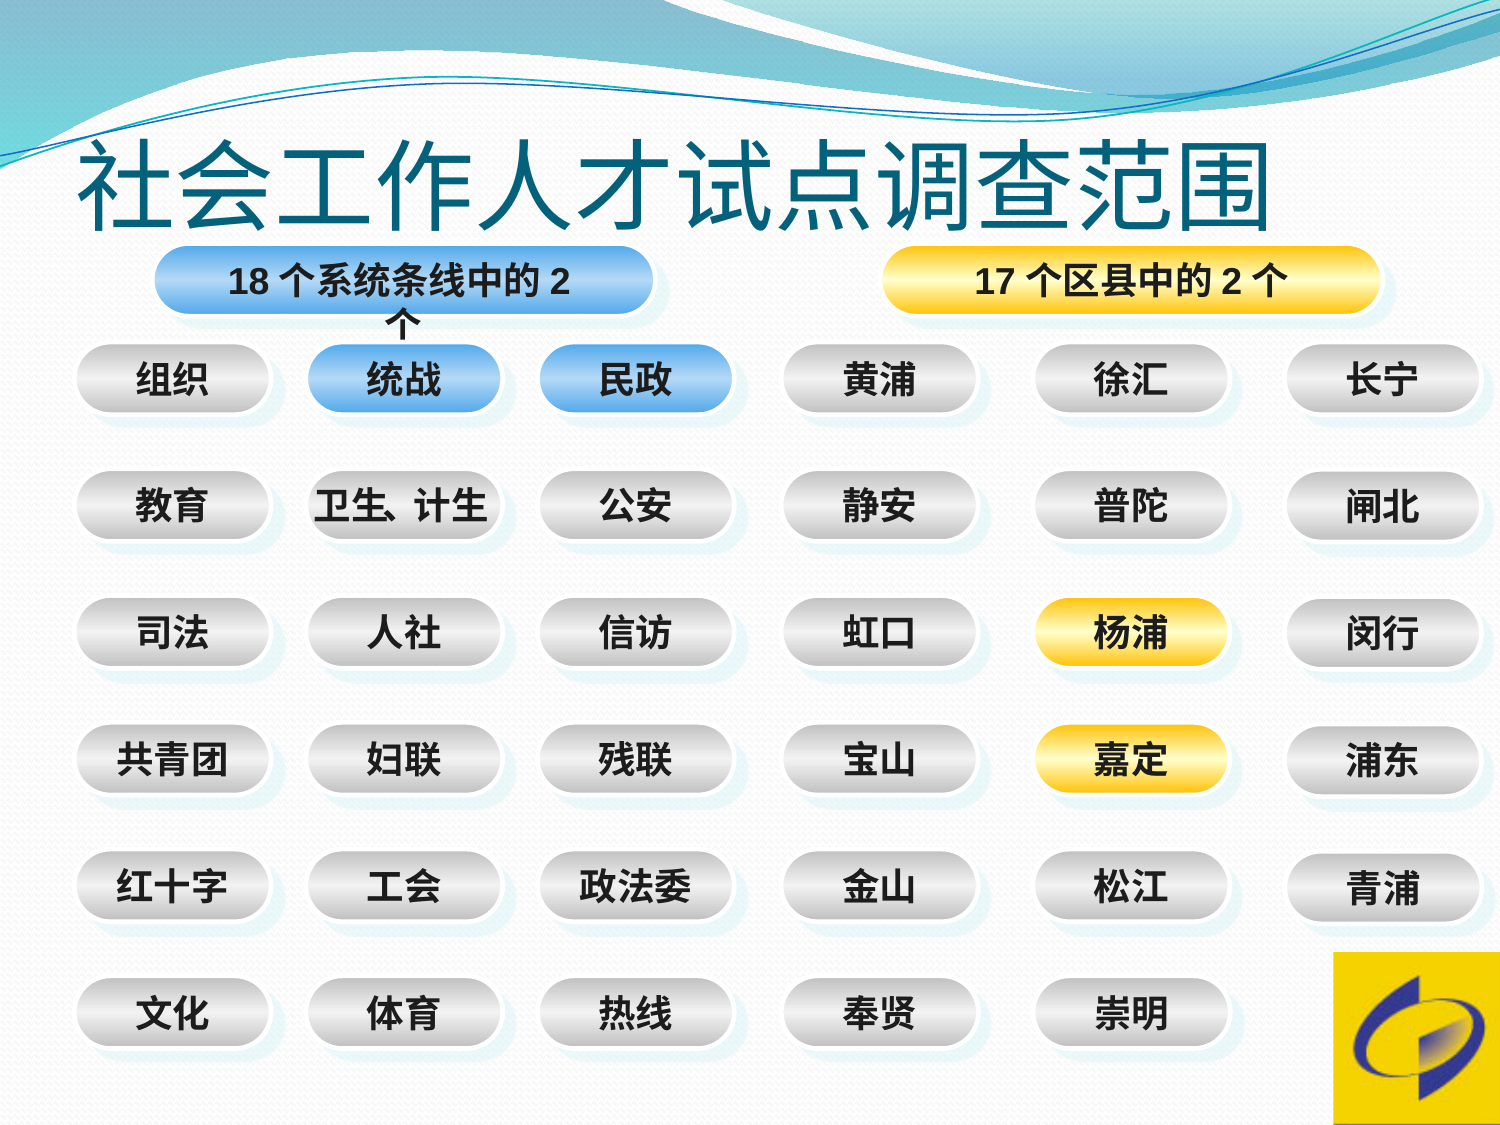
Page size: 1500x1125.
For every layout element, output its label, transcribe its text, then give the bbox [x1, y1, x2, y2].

text_box [537, 849, 735, 922]
text_box [1032, 342, 1231, 415]
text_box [879, 243, 1384, 317]
text_box 长宁 [1304, 348, 1462, 409]
text_box [537, 975, 735, 1049]
text_box [781, 722, 979, 796]
text_box 18个系统条线中的2个 [204, 249, 603, 355]
text_box 崇明 [1053, 982, 1210, 1042]
text_box 文化 [94, 982, 251, 1042]
text_box [1032, 849, 1231, 922]
text_box 民政 [557, 348, 714, 409]
text_box 热线 [557, 982, 714, 1042]
text_box 奉贤 [801, 982, 958, 1042]
text_box [781, 468, 979, 542]
text_box 政法委 [557, 855, 714, 916]
text_box 徐汇 [1053, 348, 1210, 409]
text_box 杨浦 [1053, 601, 1210, 662]
text_box 工会 [326, 855, 483, 916]
text_box [781, 849, 979, 922]
text_box [152, 243, 656, 317]
text_box [1284, 469, 1482, 542]
text_box [1032, 595, 1231, 669]
text_box [537, 342, 735, 415]
picture [1333, 952, 1500, 1125]
text_box 虹口 [801, 601, 958, 662]
text_box [321, 535, 487, 542]
text_box [305, 595, 503, 669]
text_box [305, 849, 503, 922]
text_box 妇联 [326, 728, 483, 789]
text_box [74, 595, 272, 669]
text_box 浦东 [1304, 730, 1461, 790]
text_box [1284, 342, 1482, 415]
text_box 青浦 [1305, 857, 1462, 918]
text_box 闵行 [1304, 602, 1461, 663]
text_box 组织 [94, 348, 251, 409]
text_box 松江 [1053, 855, 1210, 916]
text_box 信访 [557, 601, 714, 662]
text_box [305, 342, 503, 415]
text_box 黄浦 [801, 348, 958, 409]
text_box 残联 [557, 728, 714, 789]
text_box [74, 342, 272, 415]
text_box 宝山 [801, 728, 958, 789]
text_box 普陀 [1053, 475, 1210, 535]
text_box [1032, 468, 1231, 542]
text_box [1284, 596, 1482, 670]
text_box [74, 468, 272, 542]
text_box [1032, 722, 1231, 796]
text_box 统战 [326, 348, 483, 409]
text_box [1033, 975, 1231, 1049]
text_box [1284, 723, 1482, 797]
text_box 人社 [326, 601, 483, 662]
text_box 卫生、计生 [289, 475, 514, 535]
text_box 体育 [326, 982, 483, 1042]
text_box 共青团 [94, 728, 251, 789]
text_box [537, 722, 735, 796]
text_box 教育 [94, 475, 251, 535]
text_box [781, 595, 979, 669]
text_box [781, 342, 979, 415]
text_box 司法 [94, 601, 251, 662]
text_box [781, 975, 979, 1049]
text_box 静安 [801, 475, 958, 535]
text_box 红十字 [94, 855, 251, 916]
text_box [321, 468, 487, 475]
text_box [74, 975, 272, 1049]
text_box [537, 595, 735, 669]
text_box 公安 [557, 475, 714, 535]
text_box 闸北 [1304, 475, 1461, 536]
text_box [1284, 851, 1482, 924]
title 社会工作人才试点调查范围 [75, 115, 1425, 244]
text_box [74, 722, 272, 796]
text_box [305, 722, 503, 796]
text_box [537, 468, 735, 542]
text_box 金山 [801, 855, 958, 916]
text_box [305, 975, 503, 1049]
text_box 嘉定 [1053, 728, 1210, 789]
text_box [74, 849, 272, 922]
